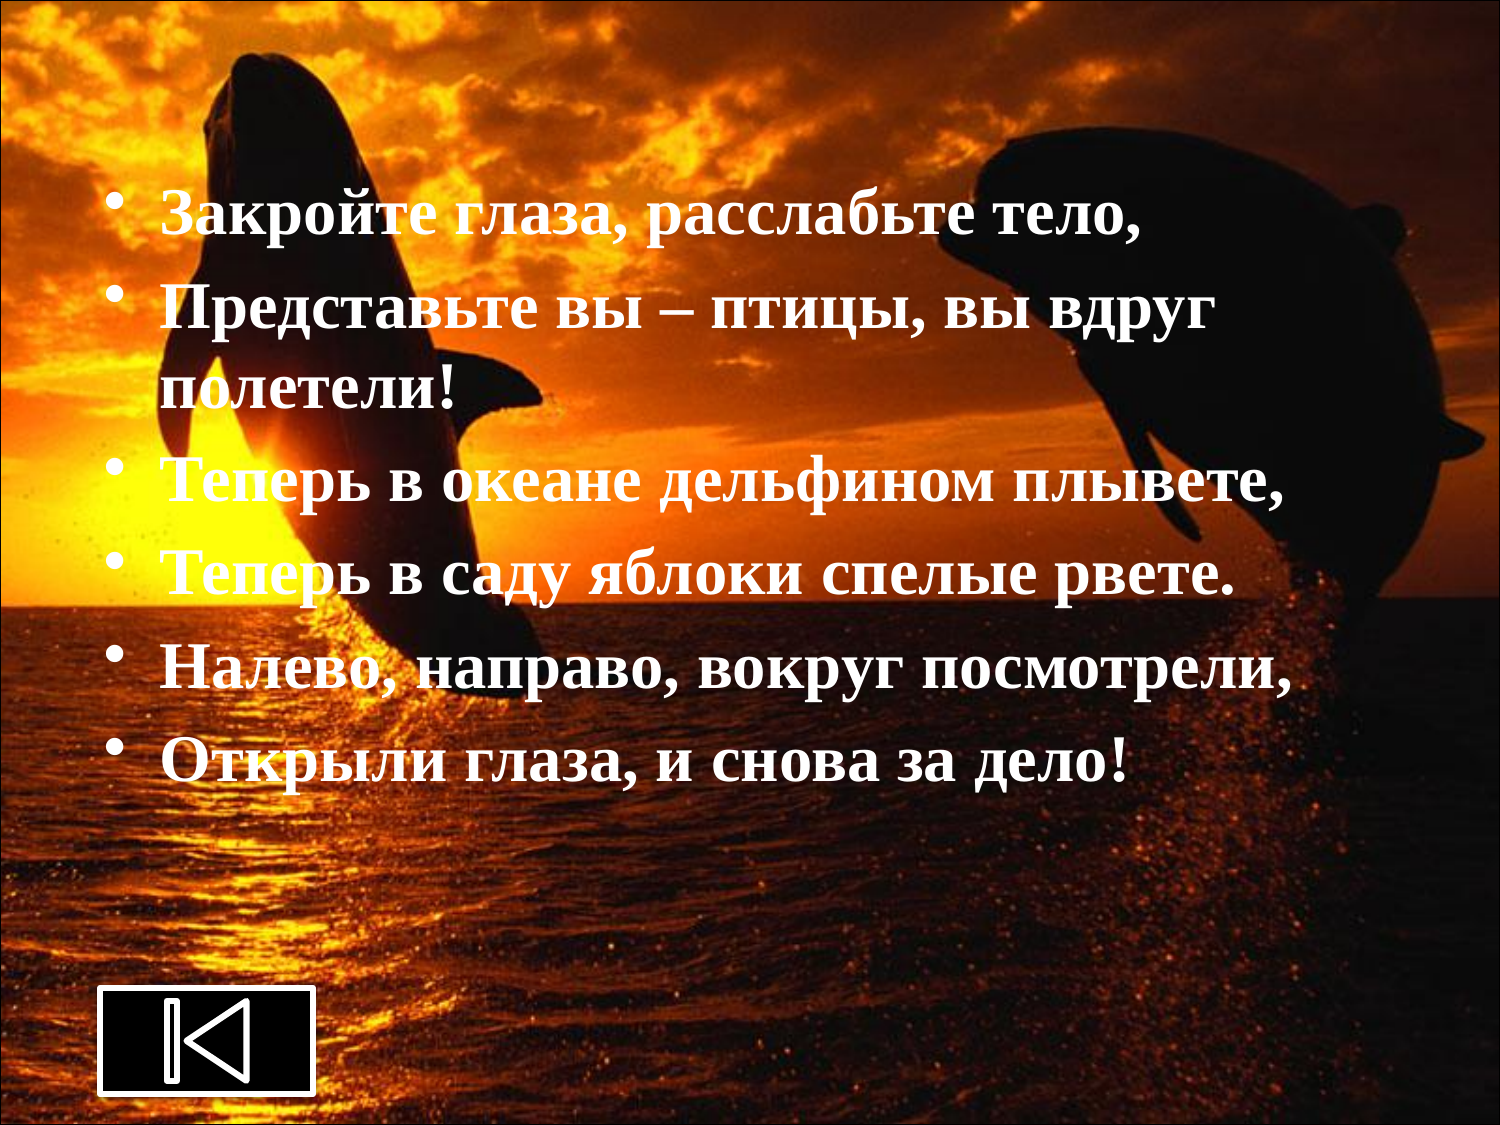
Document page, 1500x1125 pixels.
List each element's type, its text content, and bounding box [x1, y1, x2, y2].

text_box [0, 0, 1500, 1125]
list Закройте глаза, расслабьте тело, Представьте вы – птицы, вы вдруг полетели! Теперь в океане дельфином плывете, Теперь в саду яблоки спелые рвете. Налево, направо, вокруг посмотрели, Открыли глаза, и снова за дело! [88, 160, 1439, 904]
text_box [97, 985, 316, 1097]
